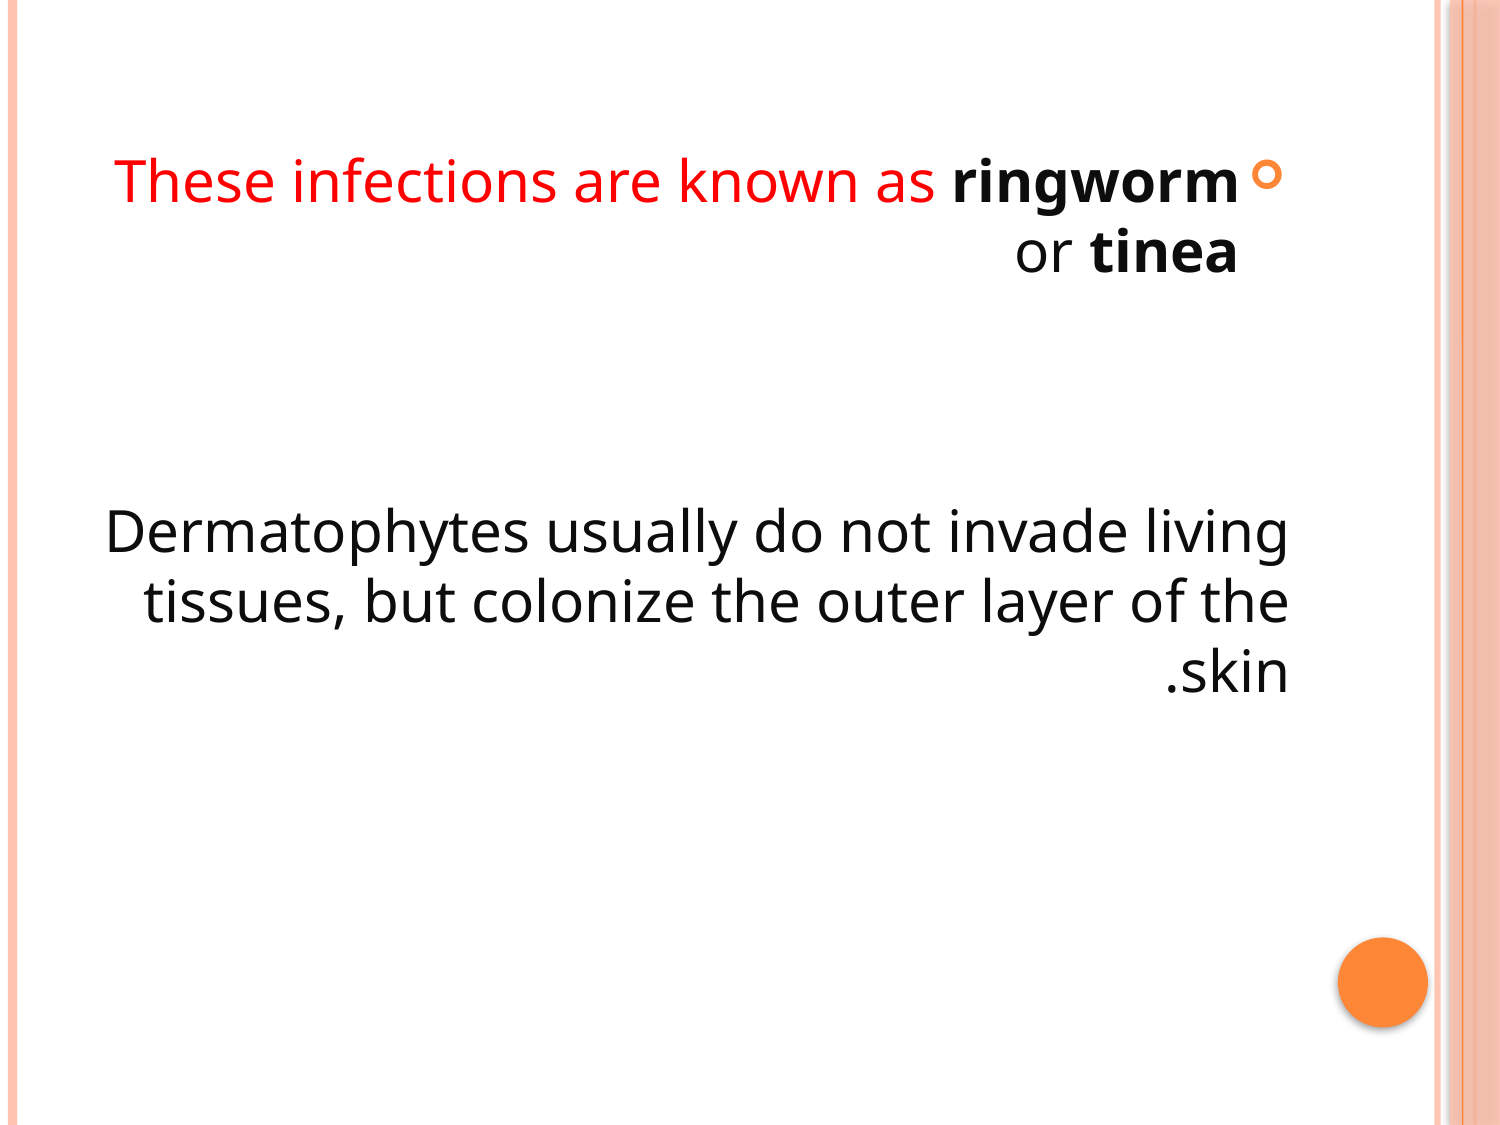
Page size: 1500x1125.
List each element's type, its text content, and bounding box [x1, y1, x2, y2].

text_box Dermatophytes usually do not invade living tissues, but colonize the outer layer of the skin. [88, 486, 1306, 712]
list These infections are known as ringworm or tinea [75, 137, 1300, 1062]
